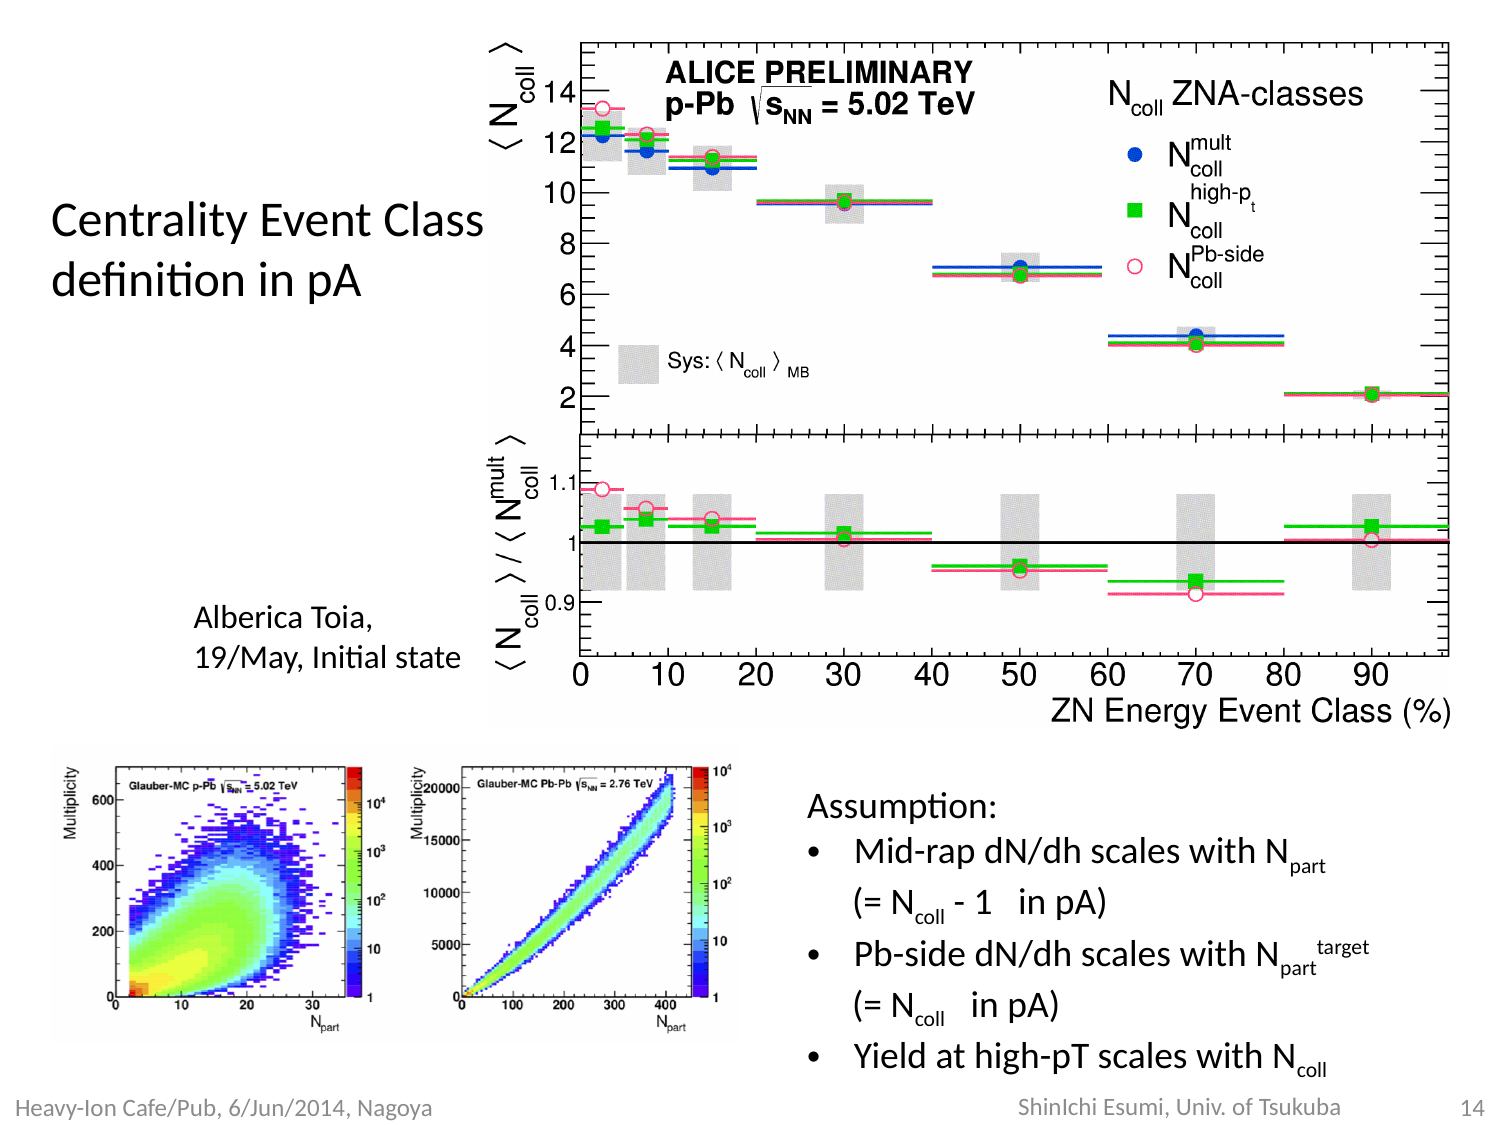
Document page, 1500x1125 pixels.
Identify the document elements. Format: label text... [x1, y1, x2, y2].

picture [484, 33, 1450, 730]
text_box Assumption: Mid-rap dN/dh scales with Npart (= Ncoll - 1 in pA) Pb-side dN/dh scales with Nparttarget (= Ncoll in pA) Yield at high-pT scales with Ncoll [792, 773, 1450, 1090]
footer ShinIchi Esumi, Univ. of Tsukuba [966, 1086, 1393, 1125]
text_box Alberica Toia, 19/May, Initial state [178, 588, 479, 683]
picture [50, 746, 740, 1044]
text_box Centrality Event Class definition in pA [36, 179, 479, 314]
slide_number Heavy-Ion Cafe/Pub, 6/Jun/2014, Nagoya [0, 1087, 472, 1125]
slide_number 14 [1393, 1086, 1500, 1125]
